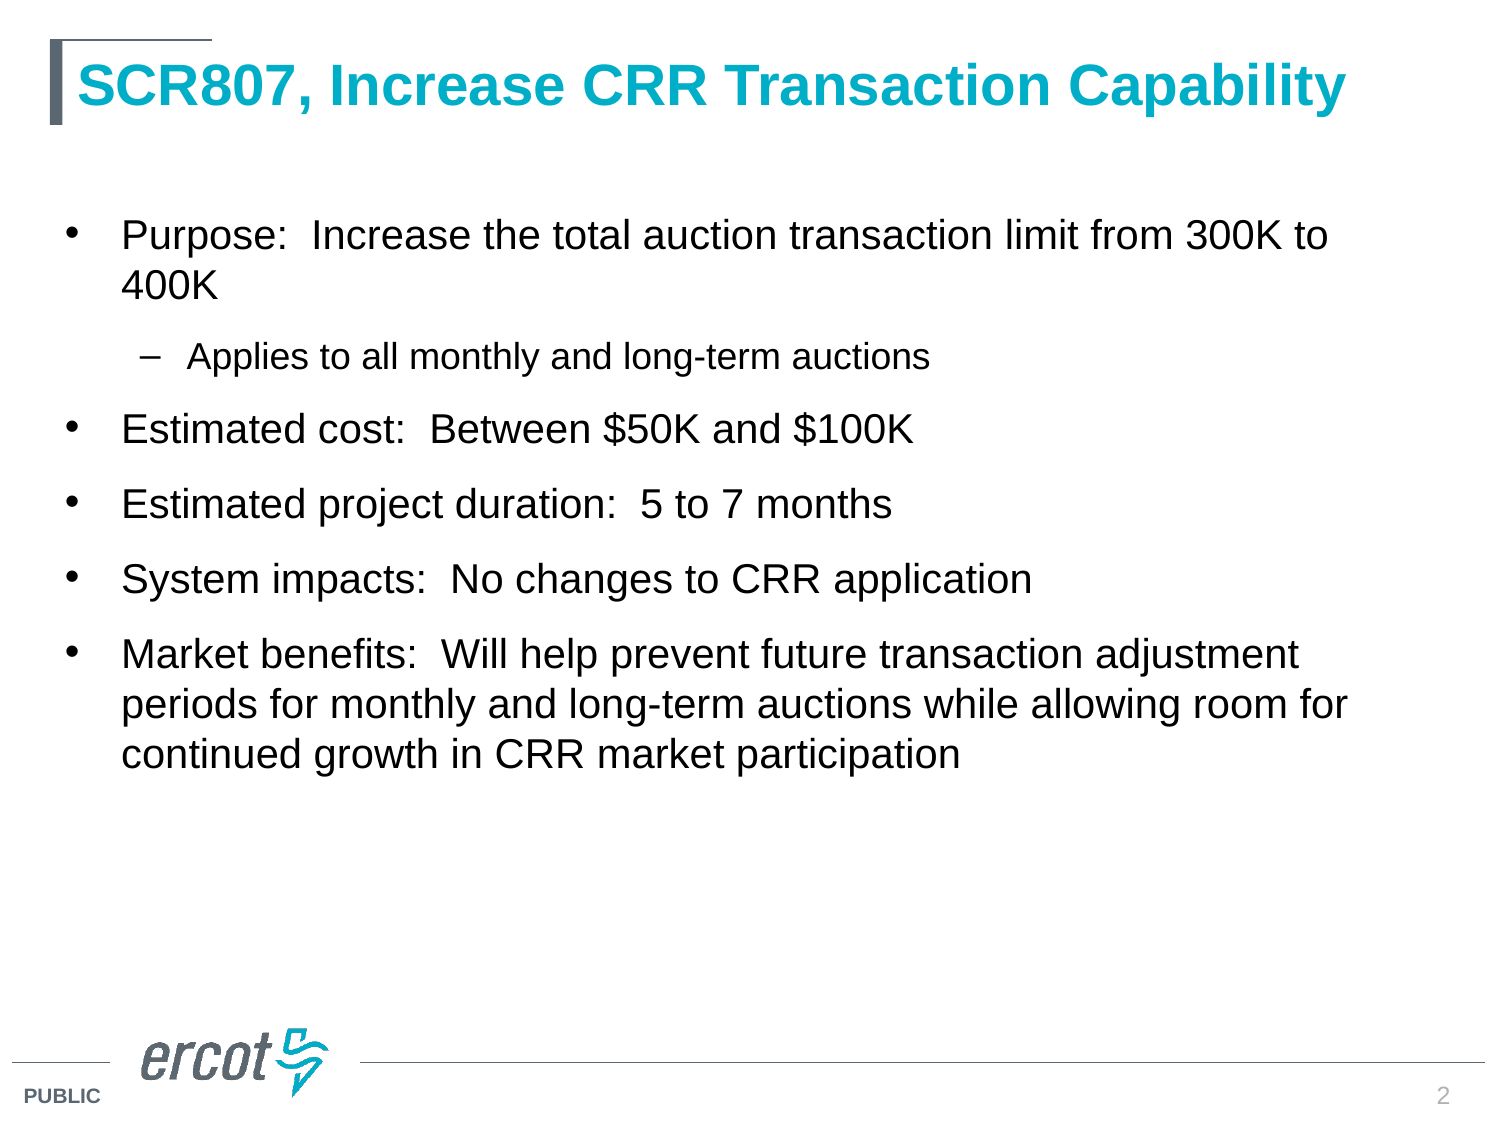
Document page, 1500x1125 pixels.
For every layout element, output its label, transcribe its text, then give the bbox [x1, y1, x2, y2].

list Purpose: Increase the total auction transaction limit from 300K to 400K Applies to all monthly and long-term auctions Estimated cost: Between $50K and $100K Estimated project duration: 5 to 7 months System impacts: No changes to CRR application Market benefits: Will help prevent future transaction adjustment periods for monthly and long-term auctions while allowing room for continued growth in CRR market participation [50, 200, 1450, 1000]
title SCR807, Increase CRR Transaction Capability [62, 39, 1450, 125]
picture [137, 1024, 332, 1100]
slide_number 2 [1400, 1076, 1488, 1113]
